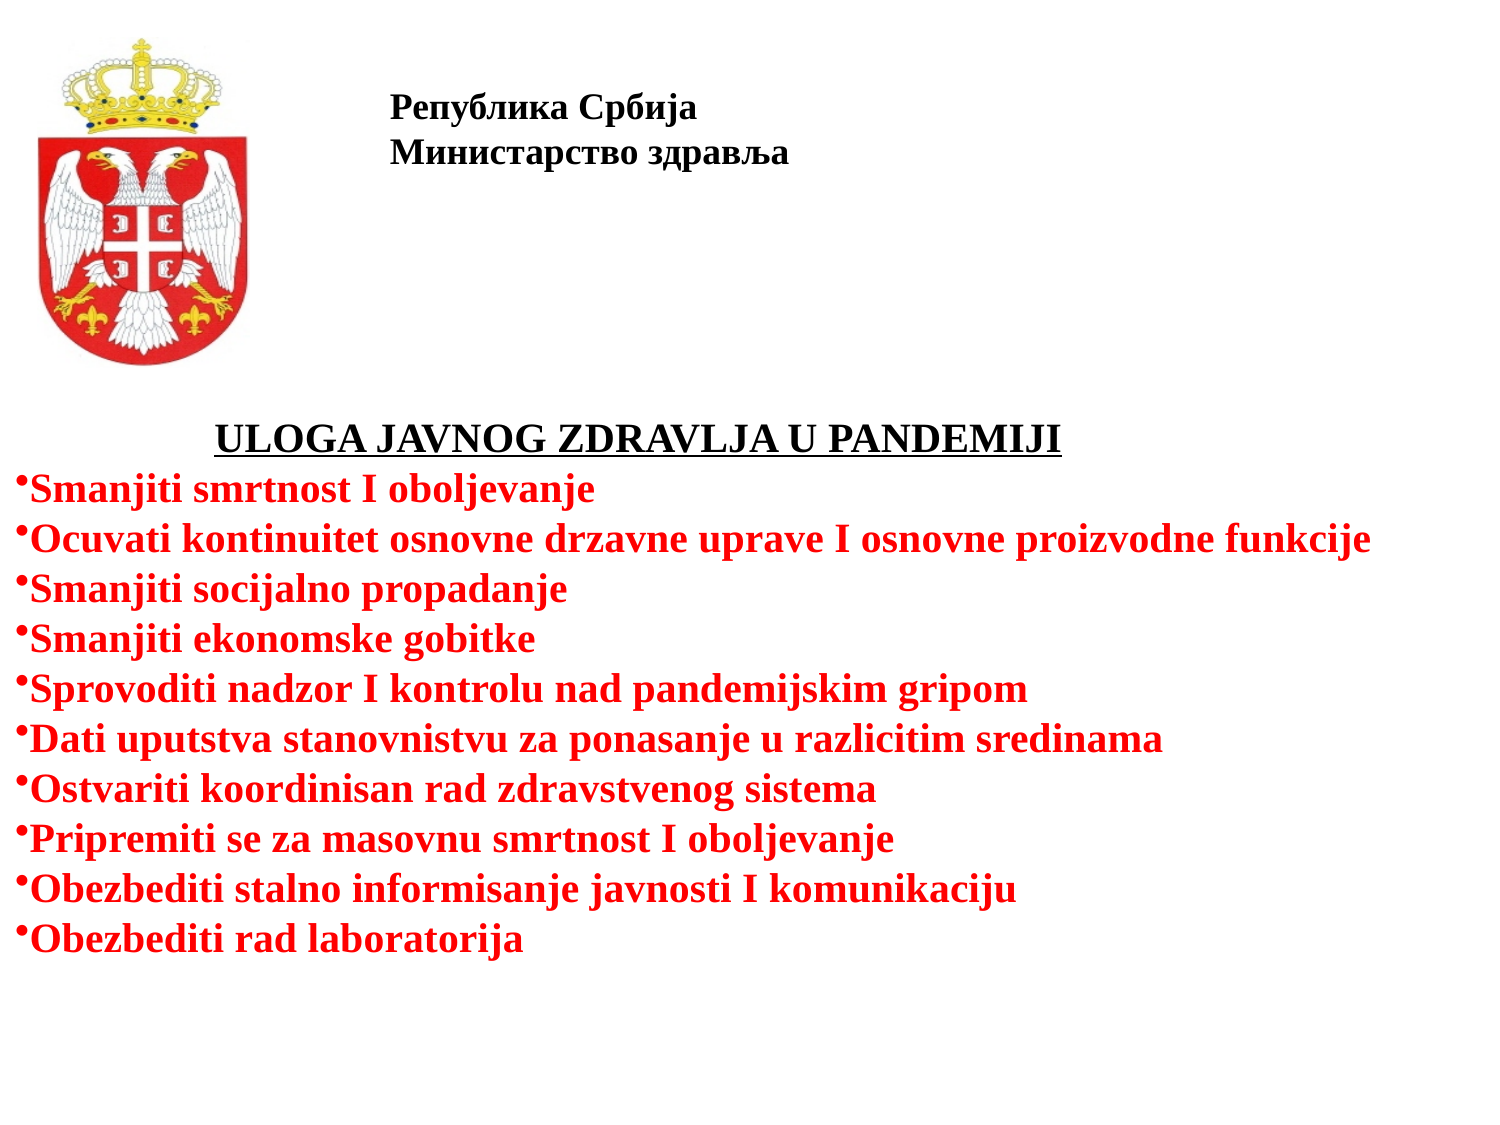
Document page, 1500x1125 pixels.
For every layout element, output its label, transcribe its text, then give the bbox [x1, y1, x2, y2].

picture [37, 37, 251, 368]
text_box Република Србија Министарство здравља [374, 74, 1125, 180]
text_box ULOGA JAVNOG ZDRAVLJA U PANDEMIJI Smanjiti smrtnost I oboljevanje Ocuvati kontinuitet osnovne drzavne uprave I osnovne proizvodne funkcije Smanjiti socijalno propadanje Smanjiti ekonomske gobitke Sprovoditi nadzor I kontrolu nad pandemijskim gripom Dati uputstva stanovnistvu za ponasanje u razlicitim sredinama Ostvariti koordinisan rad zdravstvenog sistema Pripremiti se za masovnu smrtnost I oboljevanje Obezbediti stalno informisanje javnosti I komunikaciju Obezbediti rad laboratorija [0, 403, 1500, 1064]
